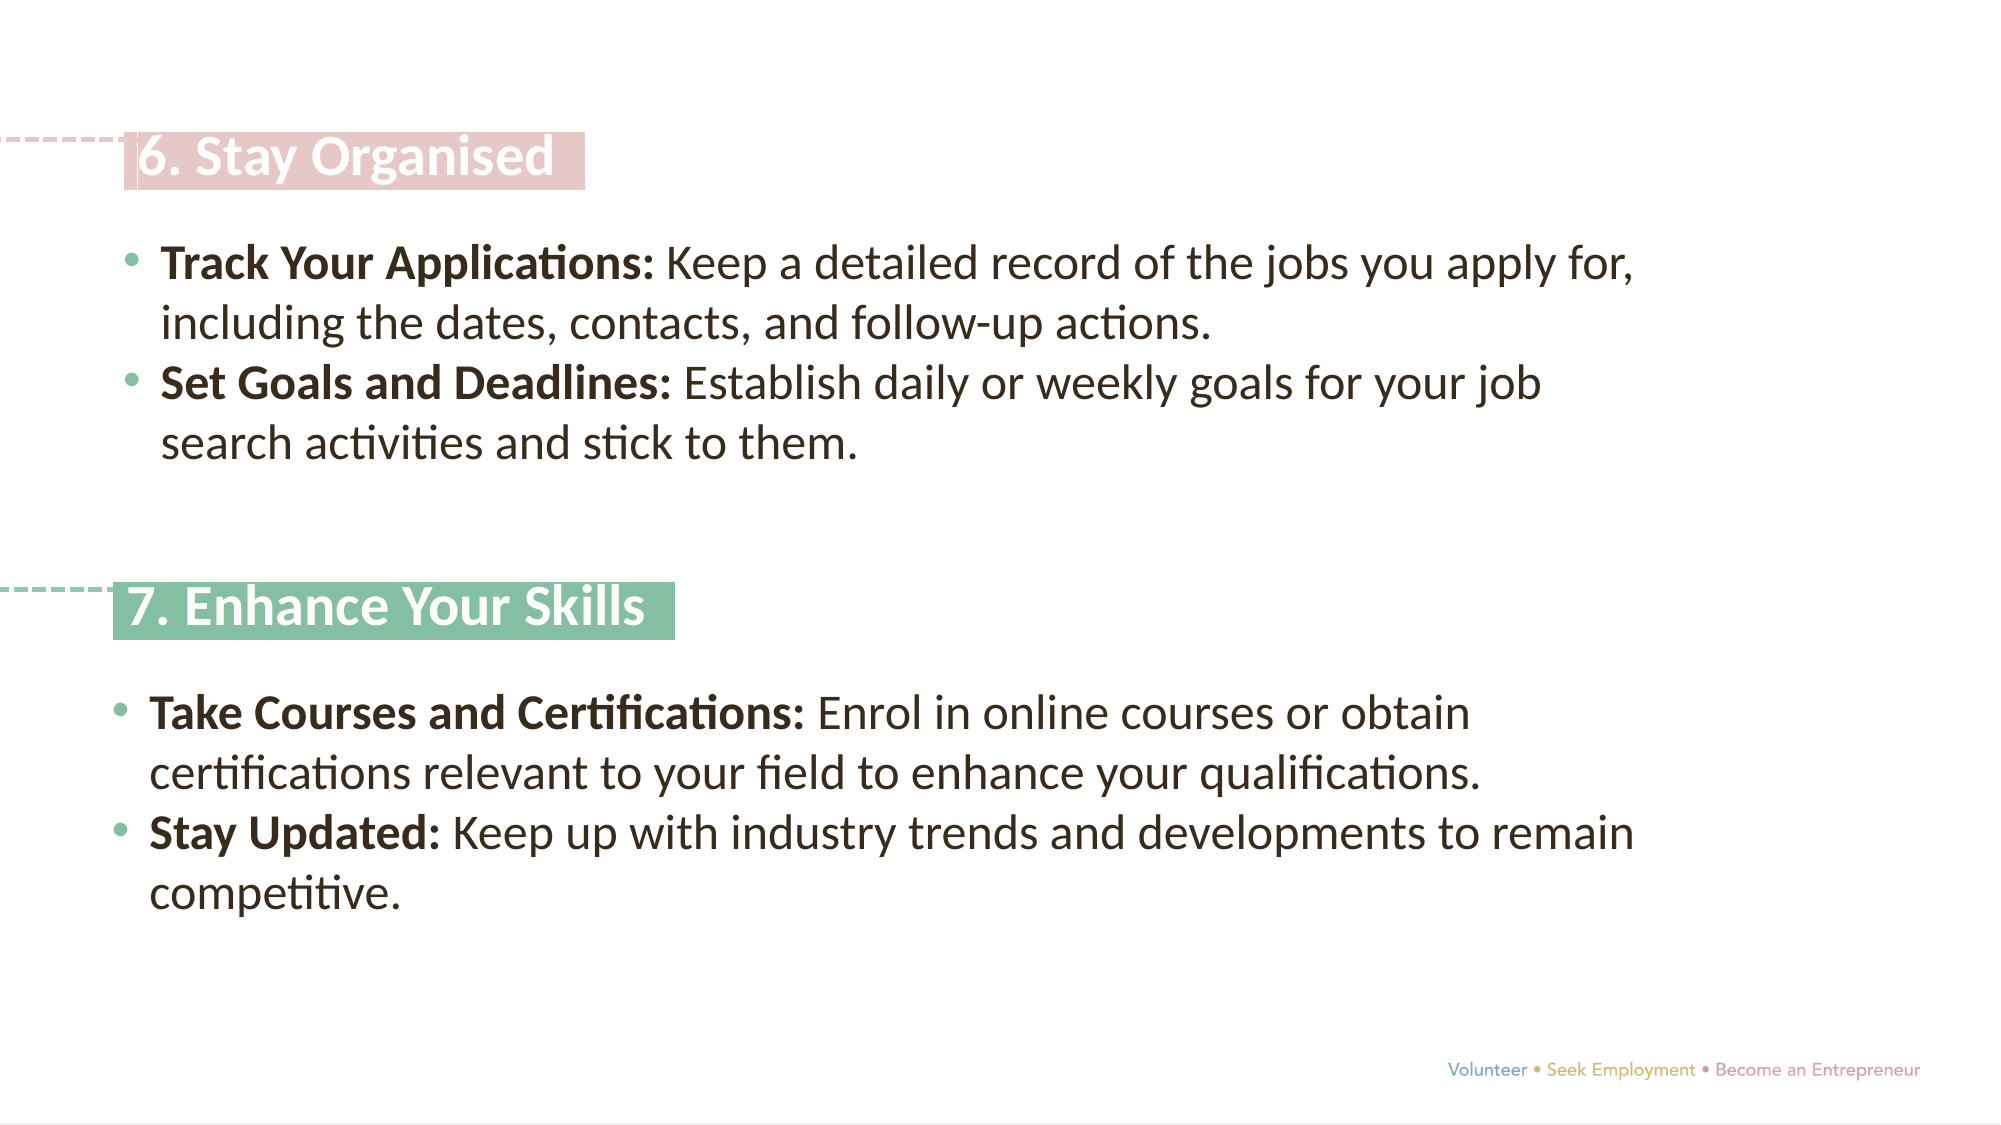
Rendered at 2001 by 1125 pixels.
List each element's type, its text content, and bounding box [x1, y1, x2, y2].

picture [1418, 1046, 1971, 1103]
text_box Take Courses and Certifications: Enrol in online courses or obtain certifications relevant to your field to enhance your qualifications. Stay Updated: Keep up with industry trends and developments to remain competitive. [97, 672, 1701, 953]
text_box 7. Enhance Your Skills: [96, 525, 1931, 645]
text_box 6. Stay Organised: [107, 75, 1942, 195]
text_box Track Your Applications: Keep a detailed record of the jobs you apply for, including the dates, contacts, and follow-up actions. Set Goals and Deadlines: Establish daily or weekly goals for your job search activities and stick to them. [108, 222, 1681, 503]
